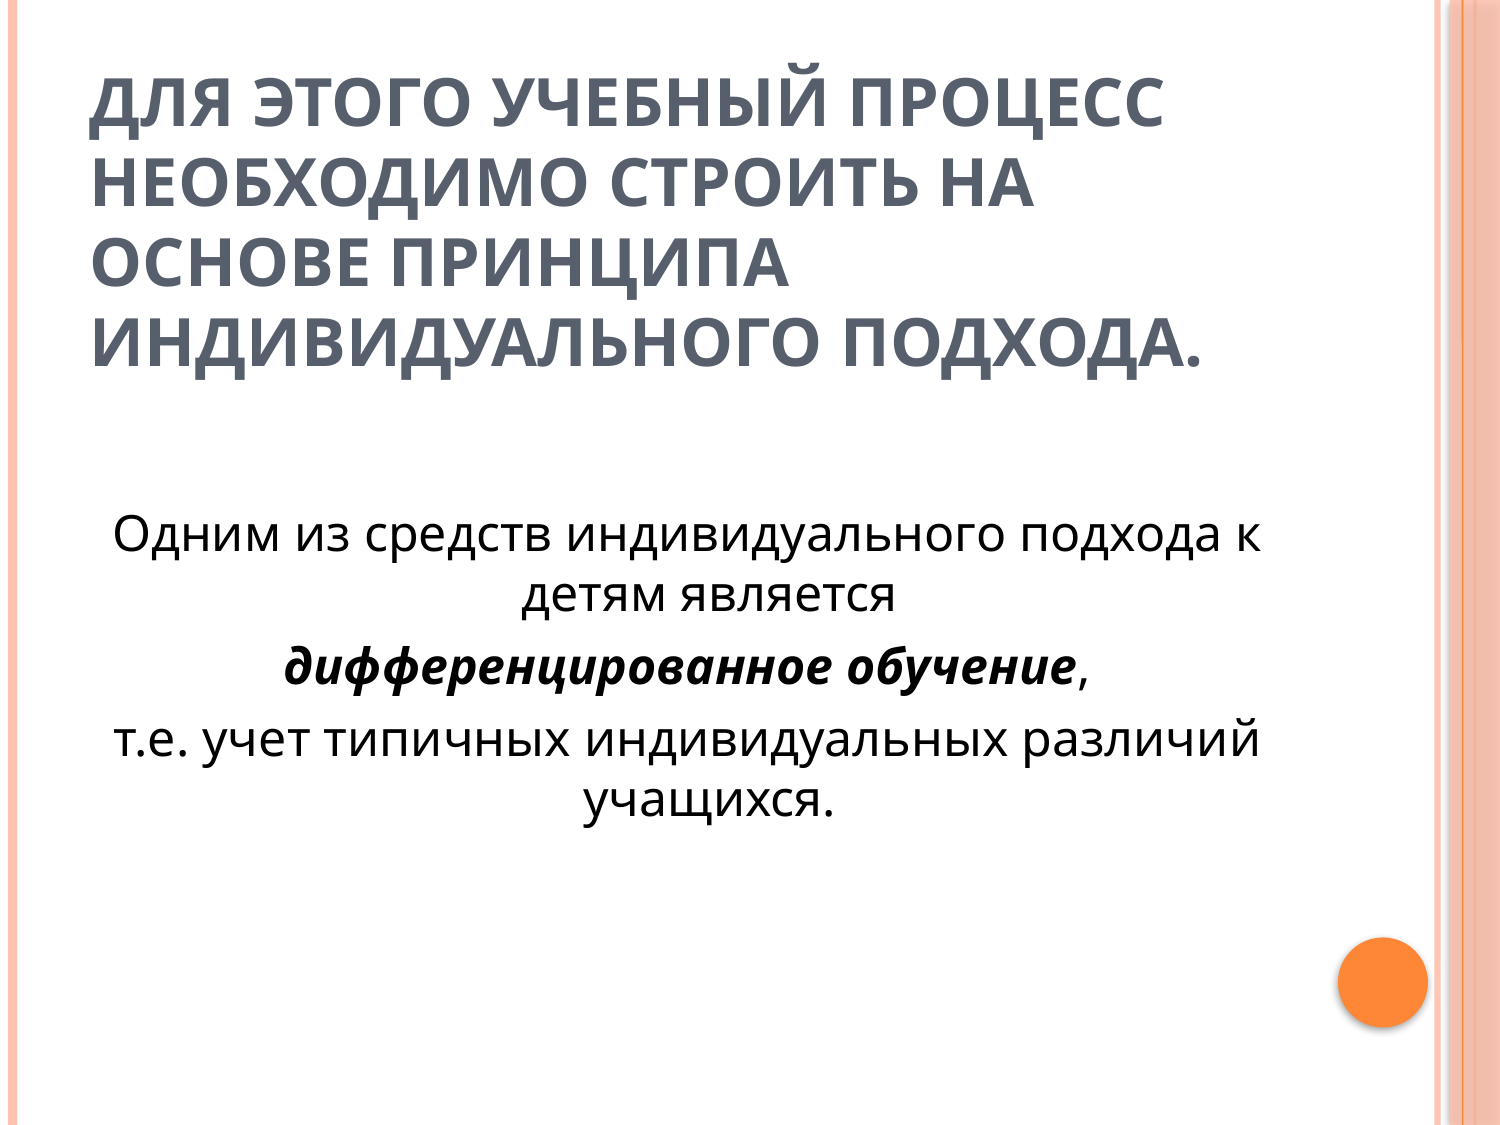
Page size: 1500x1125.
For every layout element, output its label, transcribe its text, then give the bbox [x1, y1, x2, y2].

list Одним из средств индивидуального подхода к детям является дифференцированное обучение, т.е. учет типичных индивидуальных различий учащихся. [75, 421, 1300, 1062]
title Для этого учебный процесс необходимо строить на основе принципа индивидуального подхода. [75, 45, 1300, 387]
